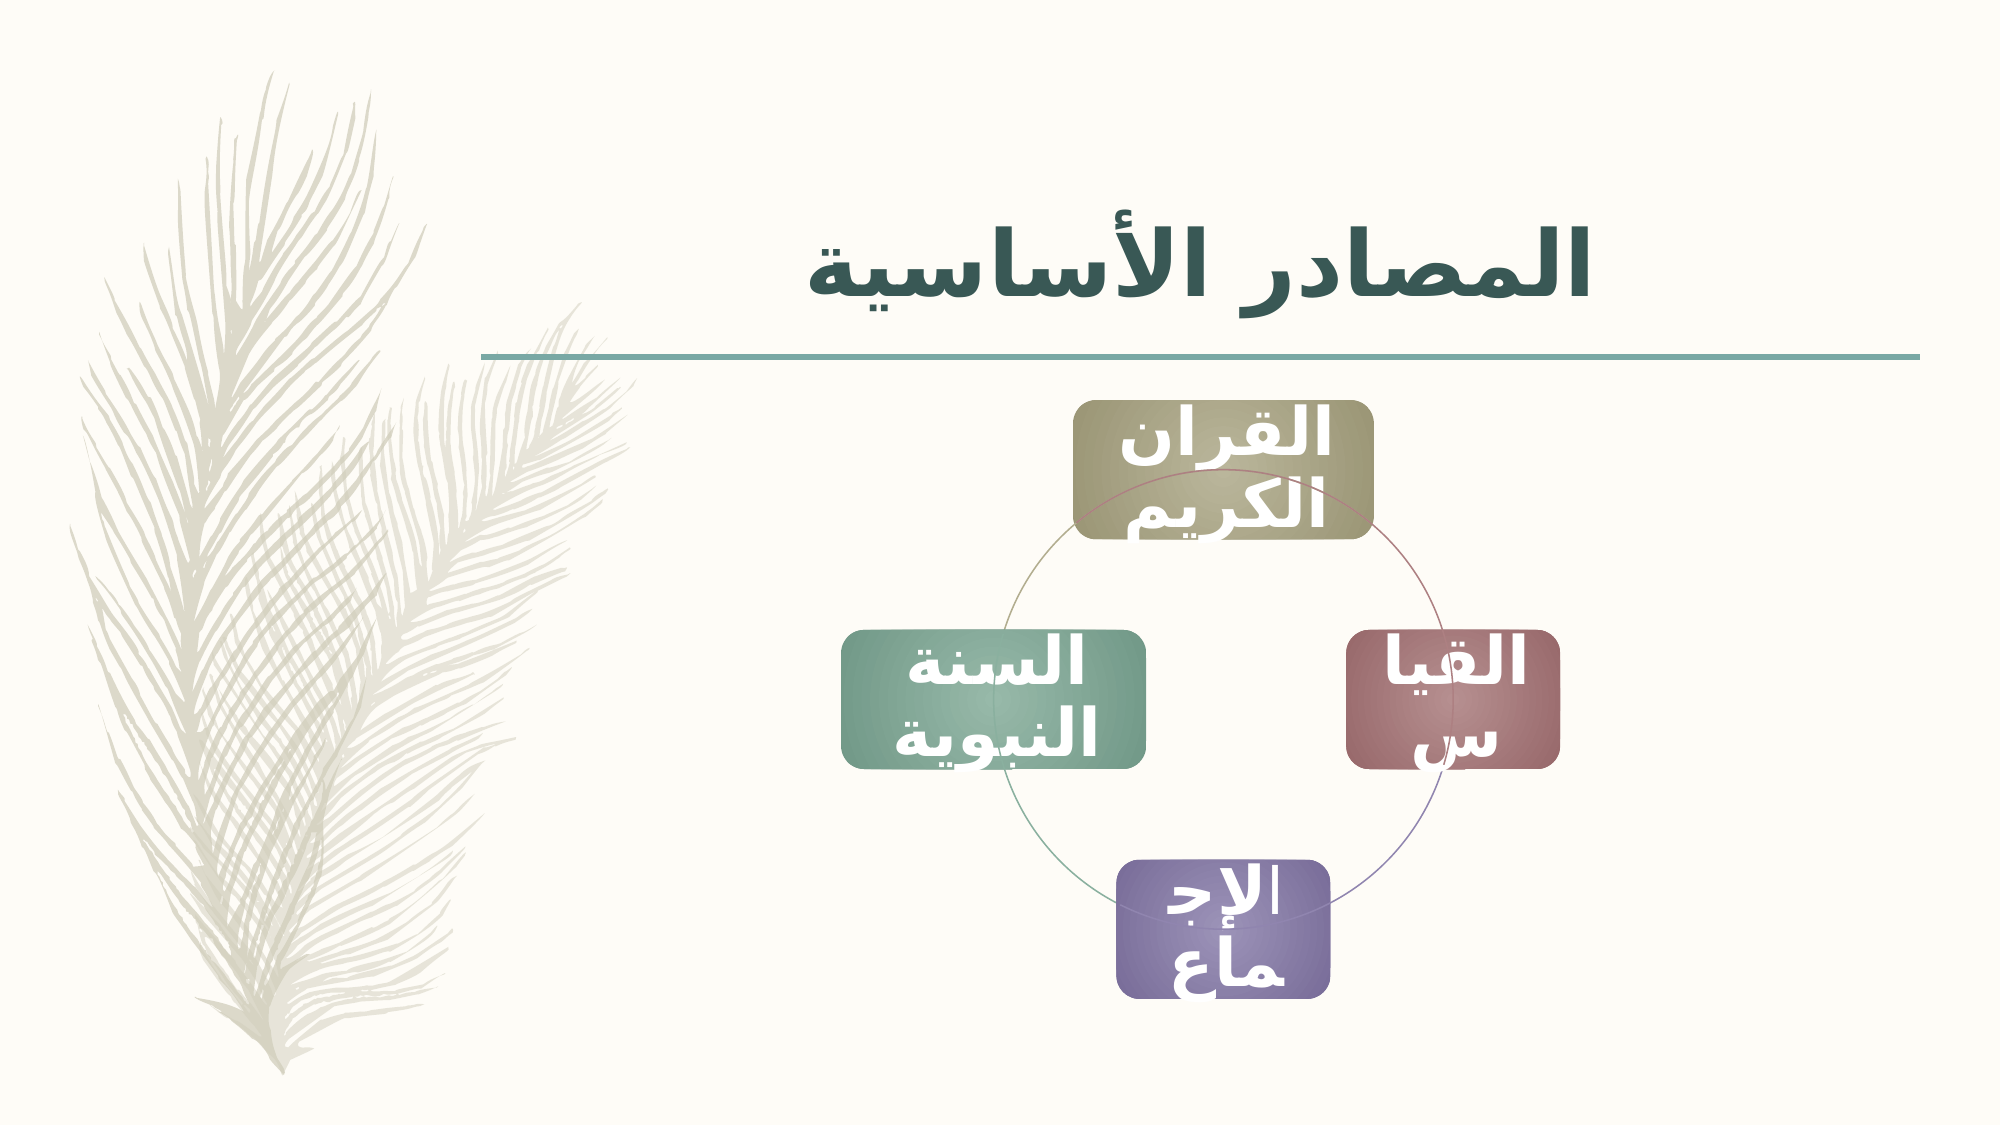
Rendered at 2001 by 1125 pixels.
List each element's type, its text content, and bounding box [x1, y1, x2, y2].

title المصادر الأساسية [481, 93, 1920, 350]
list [480, 399, 1921, 1000]
